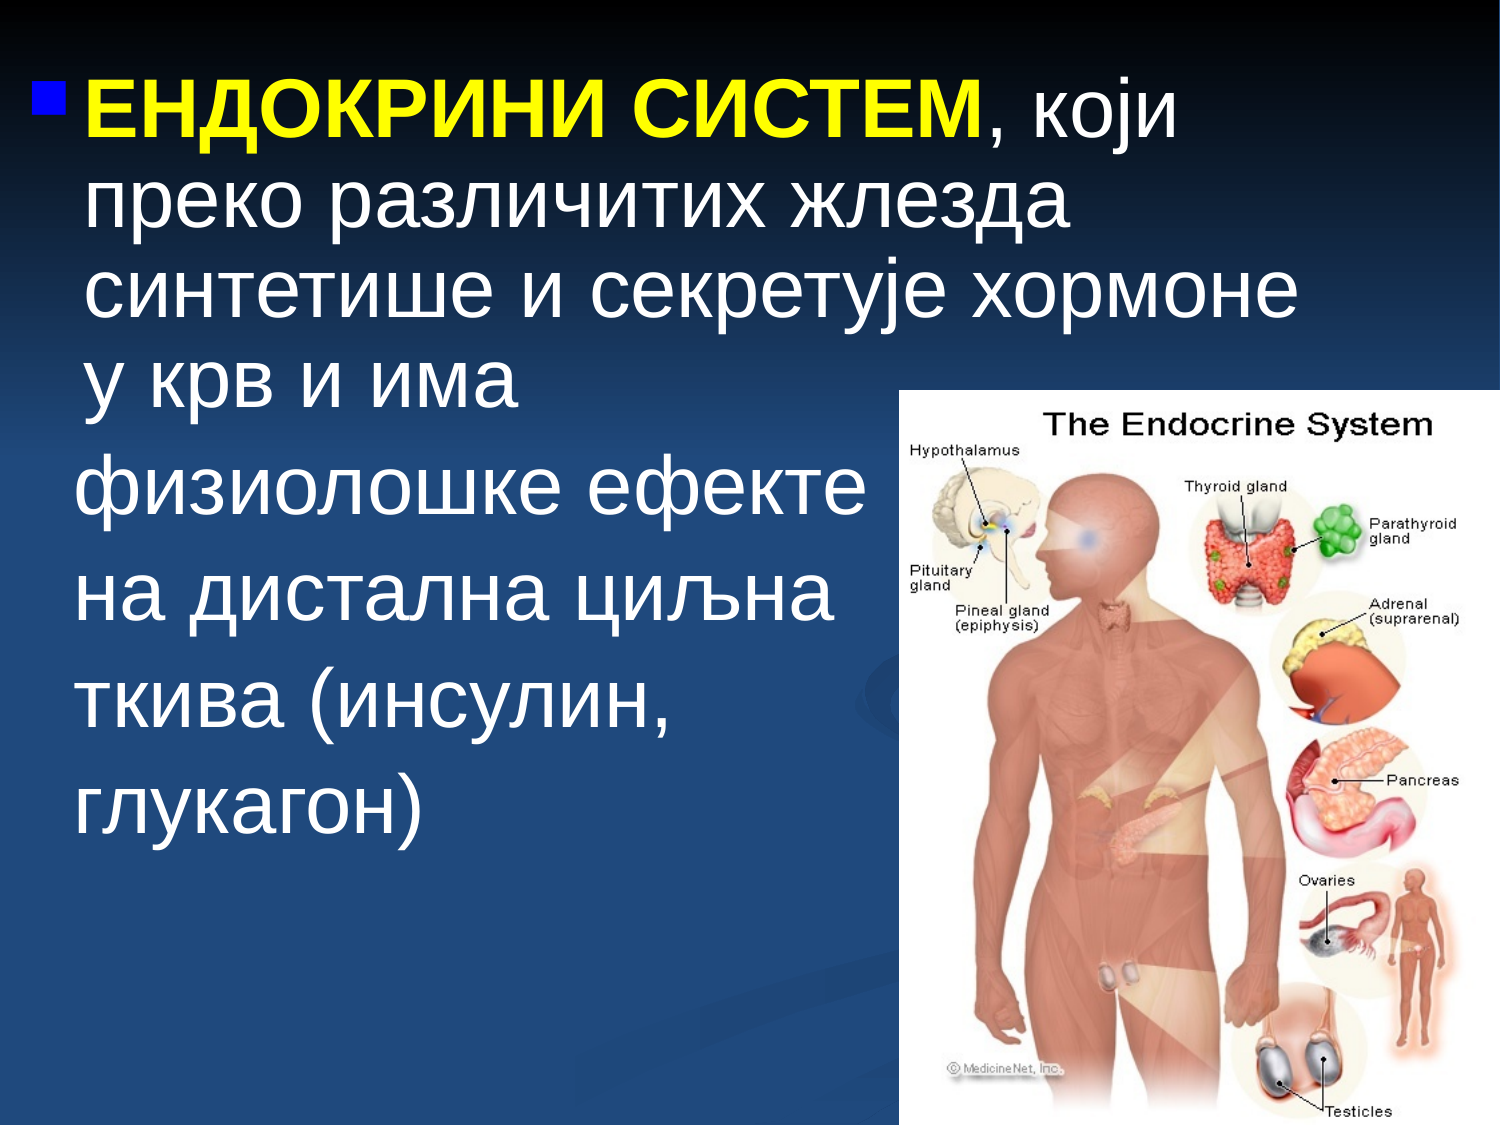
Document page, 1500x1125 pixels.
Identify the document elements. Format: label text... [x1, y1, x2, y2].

picture [898, 390, 1500, 1125]
list ЕНДОКРИНИ СИСТЕМ, који преко различитих жлезда синтетише и секретује хормоне у крв и има физиолошке ефекте на дистална циљна ткива (инсулин, глукагон) [12, 0, 1363, 888]
